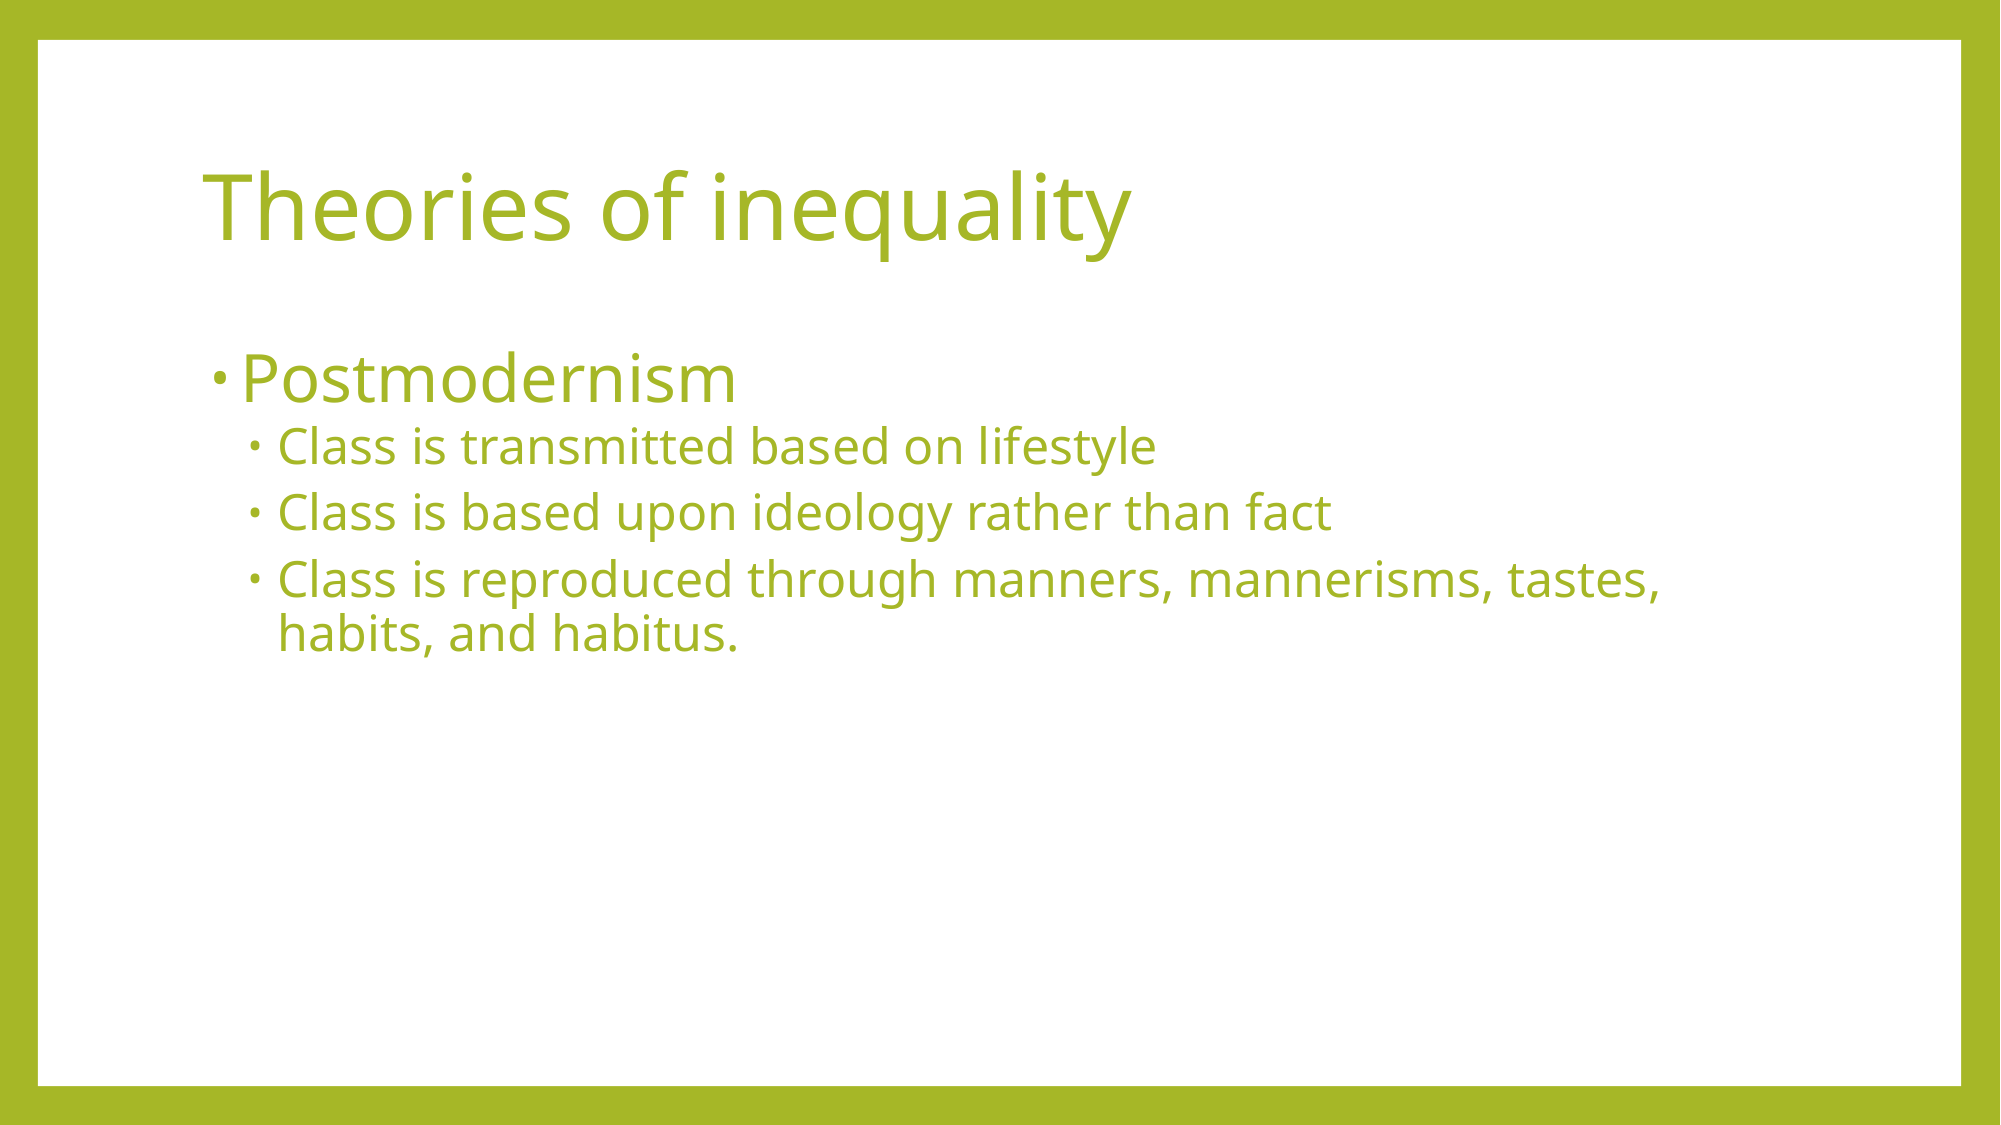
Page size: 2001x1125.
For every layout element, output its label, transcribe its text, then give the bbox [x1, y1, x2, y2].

list Postmodernism Class is transmitted based on lifestyle Class is based upon ideology rather than fact Class is reproduced through manners, mannerisms, tastes, habits, and habitus. [187, 337, 1808, 1000]
title Theories of inequality [187, 99, 1808, 323]
